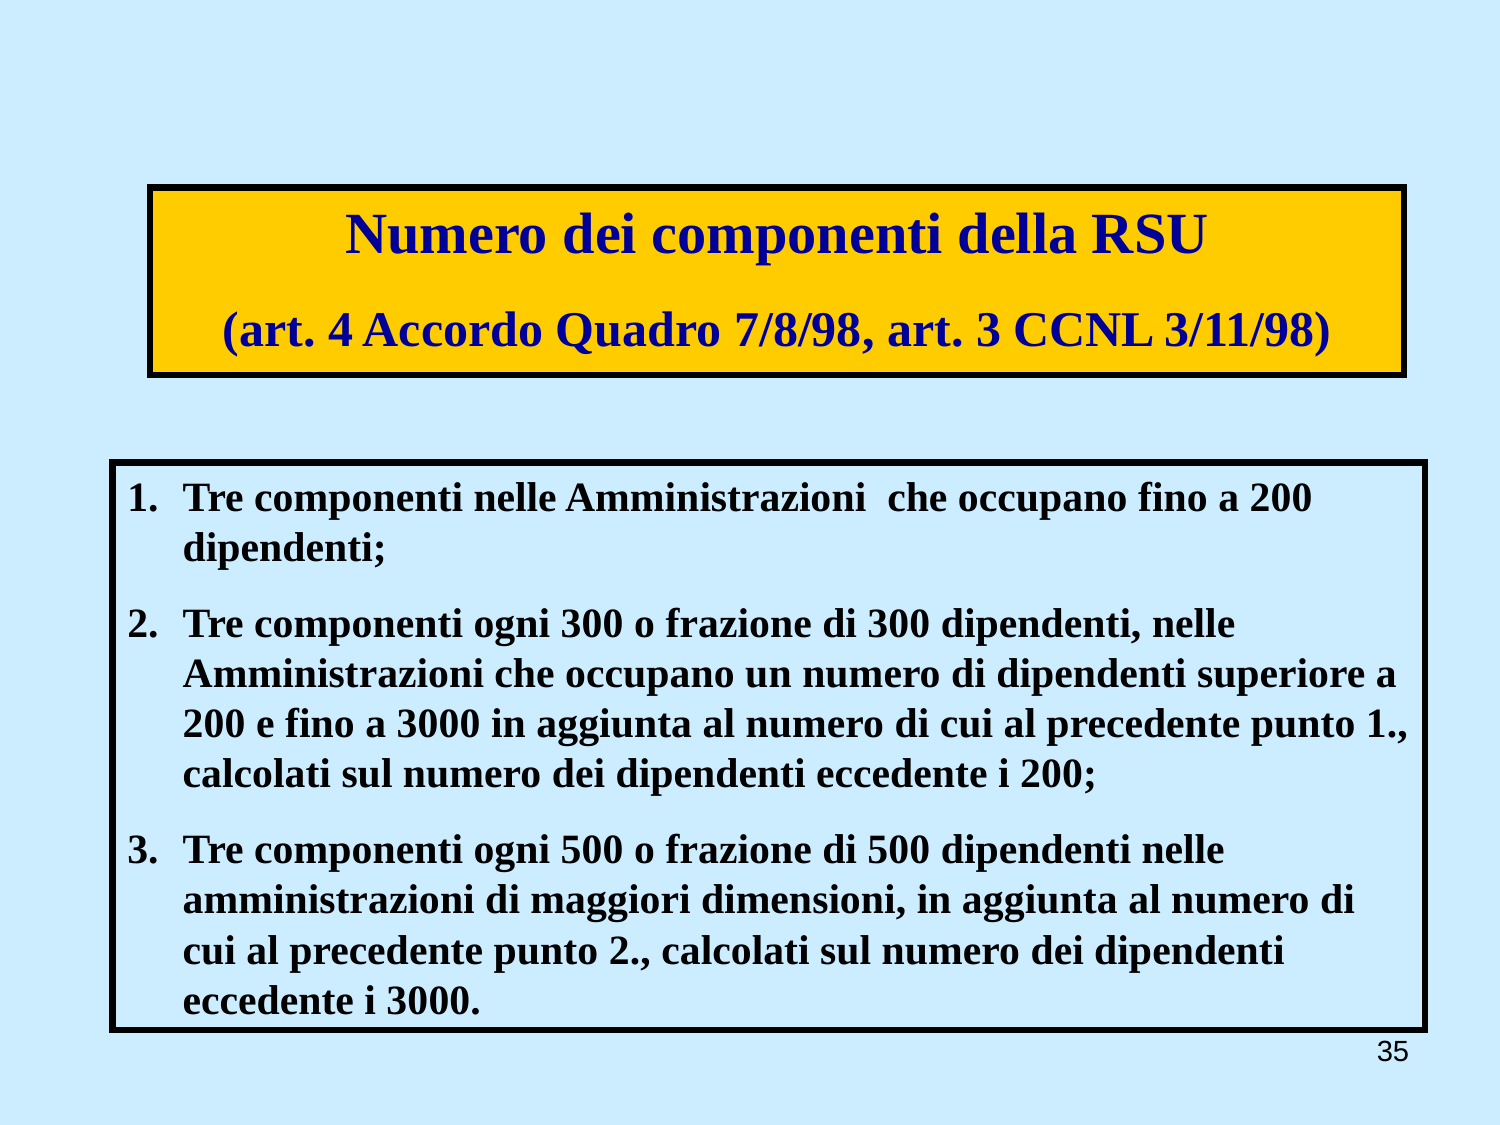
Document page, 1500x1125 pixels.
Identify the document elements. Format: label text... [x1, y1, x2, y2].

slide_number 35 [1074, 1031, 1425, 1103]
text_box Tre componenti nelle Amministrazioni che occupano fino a 200 dipendenti; Tre componenti ogni 300 o frazione di 300 dipendenti, nelle Amministrazioni che occupano un numero di dipendenti superiore a 200 e fino a 3000 in aggiunta al numero di cui al precedente punto 1., calcolati sul numero dei dipendenti eccedente i 200; Tre componenti ogni 500 o frazione di 500 dipendenti nelle amministrazioni di maggiori dimensioni, in aggiunta al numero di cui al precedente punto 2., calcolati sul numero dei dipendenti eccedente i 3000. [112, 462, 1425, 1031]
text_box Numero dei componenti della RSU (art. 4 Accordo Quadro 7/8/98, art. 3 CCNL 3/11/98)‏ [150, 187, 1405, 375]
